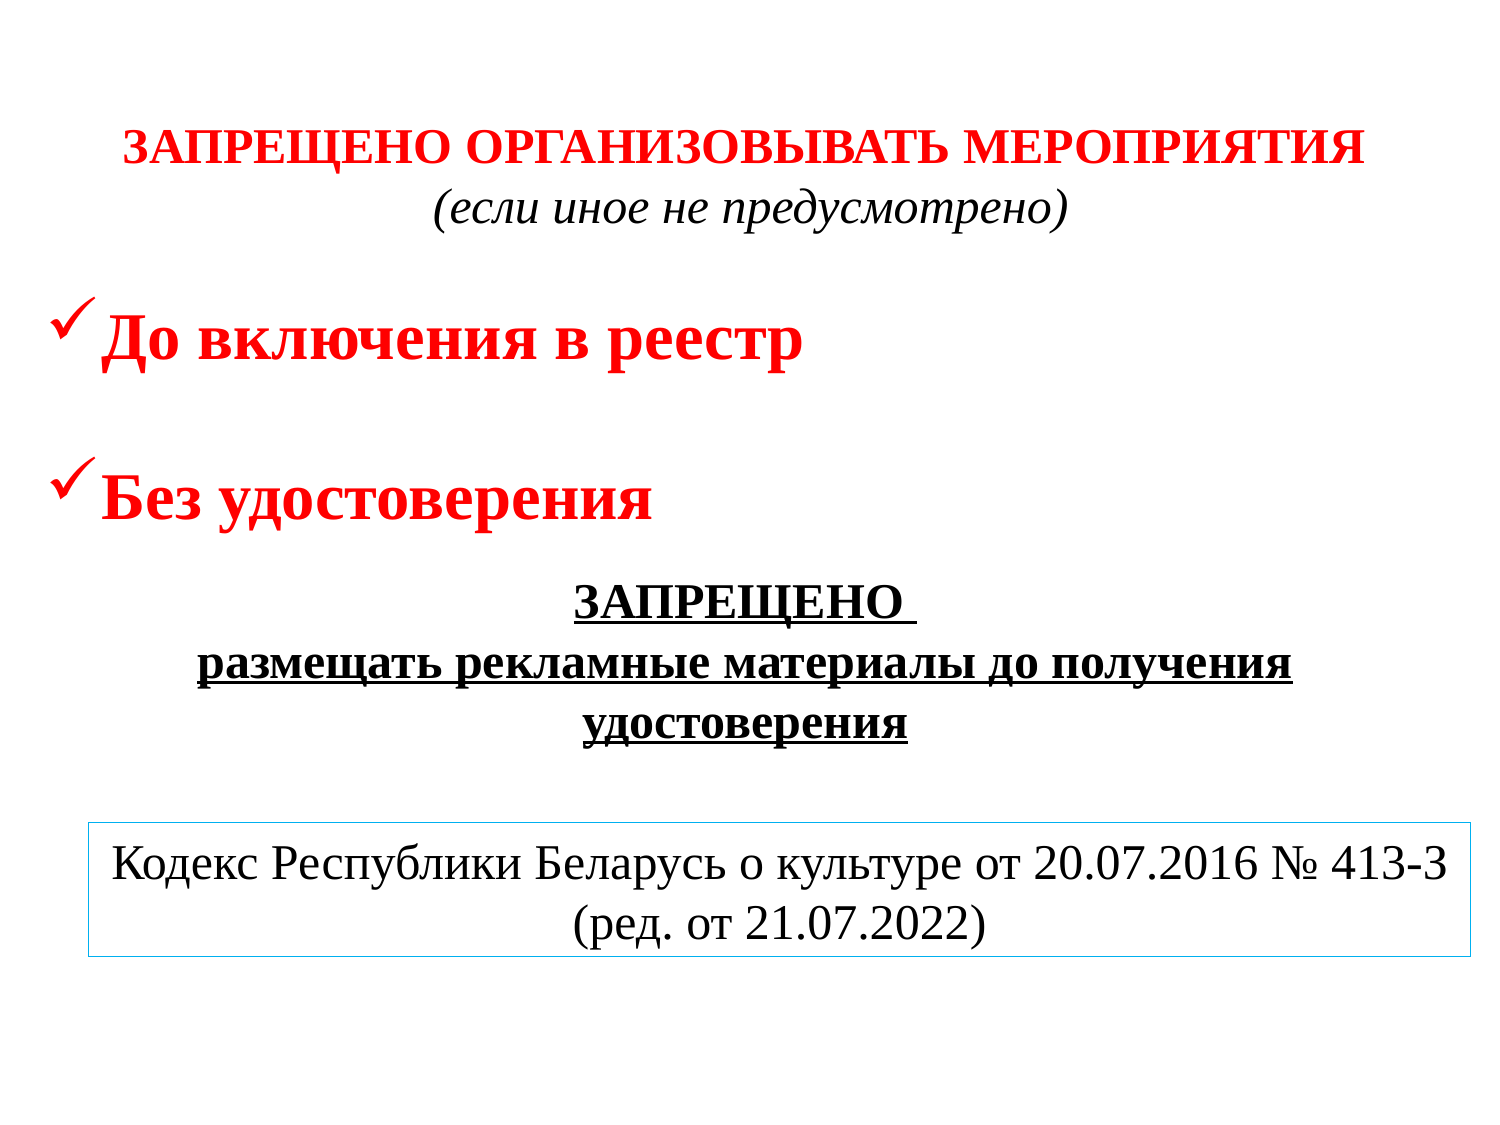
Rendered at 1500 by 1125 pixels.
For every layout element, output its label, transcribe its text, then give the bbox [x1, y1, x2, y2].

text_box ЗАПРЕЩЕНО размещать рекламные материалы до получения удостоверения [42, 560, 1448, 756]
text_box Кодекс Республики Беларусь о культуре от 20.07.2016 № 413-З (ред. от 21.07.2022) [88, 822, 1471, 957]
text_box ЗАПРЕЩЕНО ОРГАНИЗОВЫВАТЬ МЕРОПРИЯТИЯ (если иное не предусмотрено) До включения в реестр Без удостоверения [30, 105, 1472, 541]
